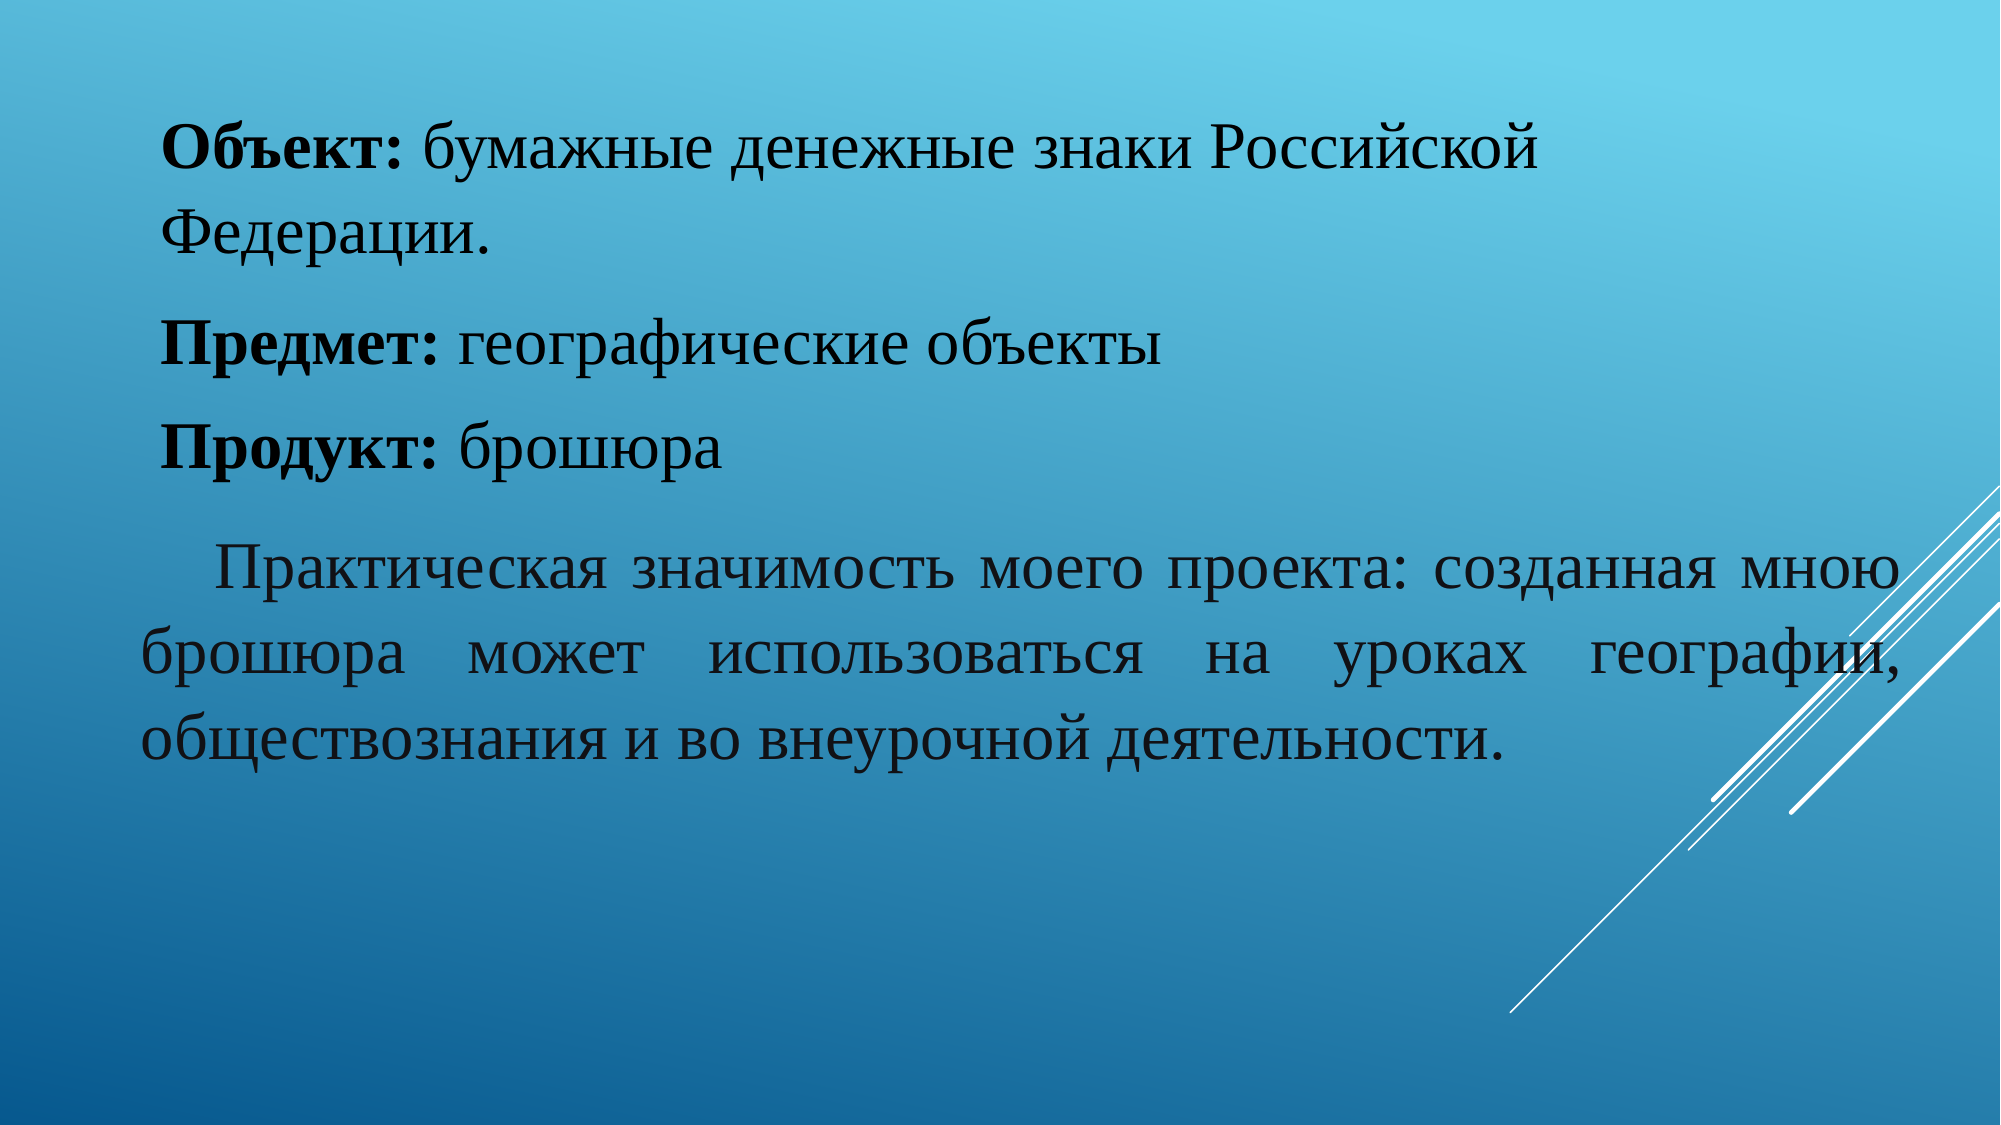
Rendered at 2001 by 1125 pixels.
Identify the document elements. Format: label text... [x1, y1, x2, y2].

text_box Объект: бумажные денежные знаки Российской Федерации. Предмет: географические объекты Продукт: брошюра [145, 88, 1745, 490]
text_box Практическая значимость моего проекта: созданная мною брошюра может использоваться на уроках географии, обществознания и во внеурочной деятельности. [126, 508, 1919, 780]
